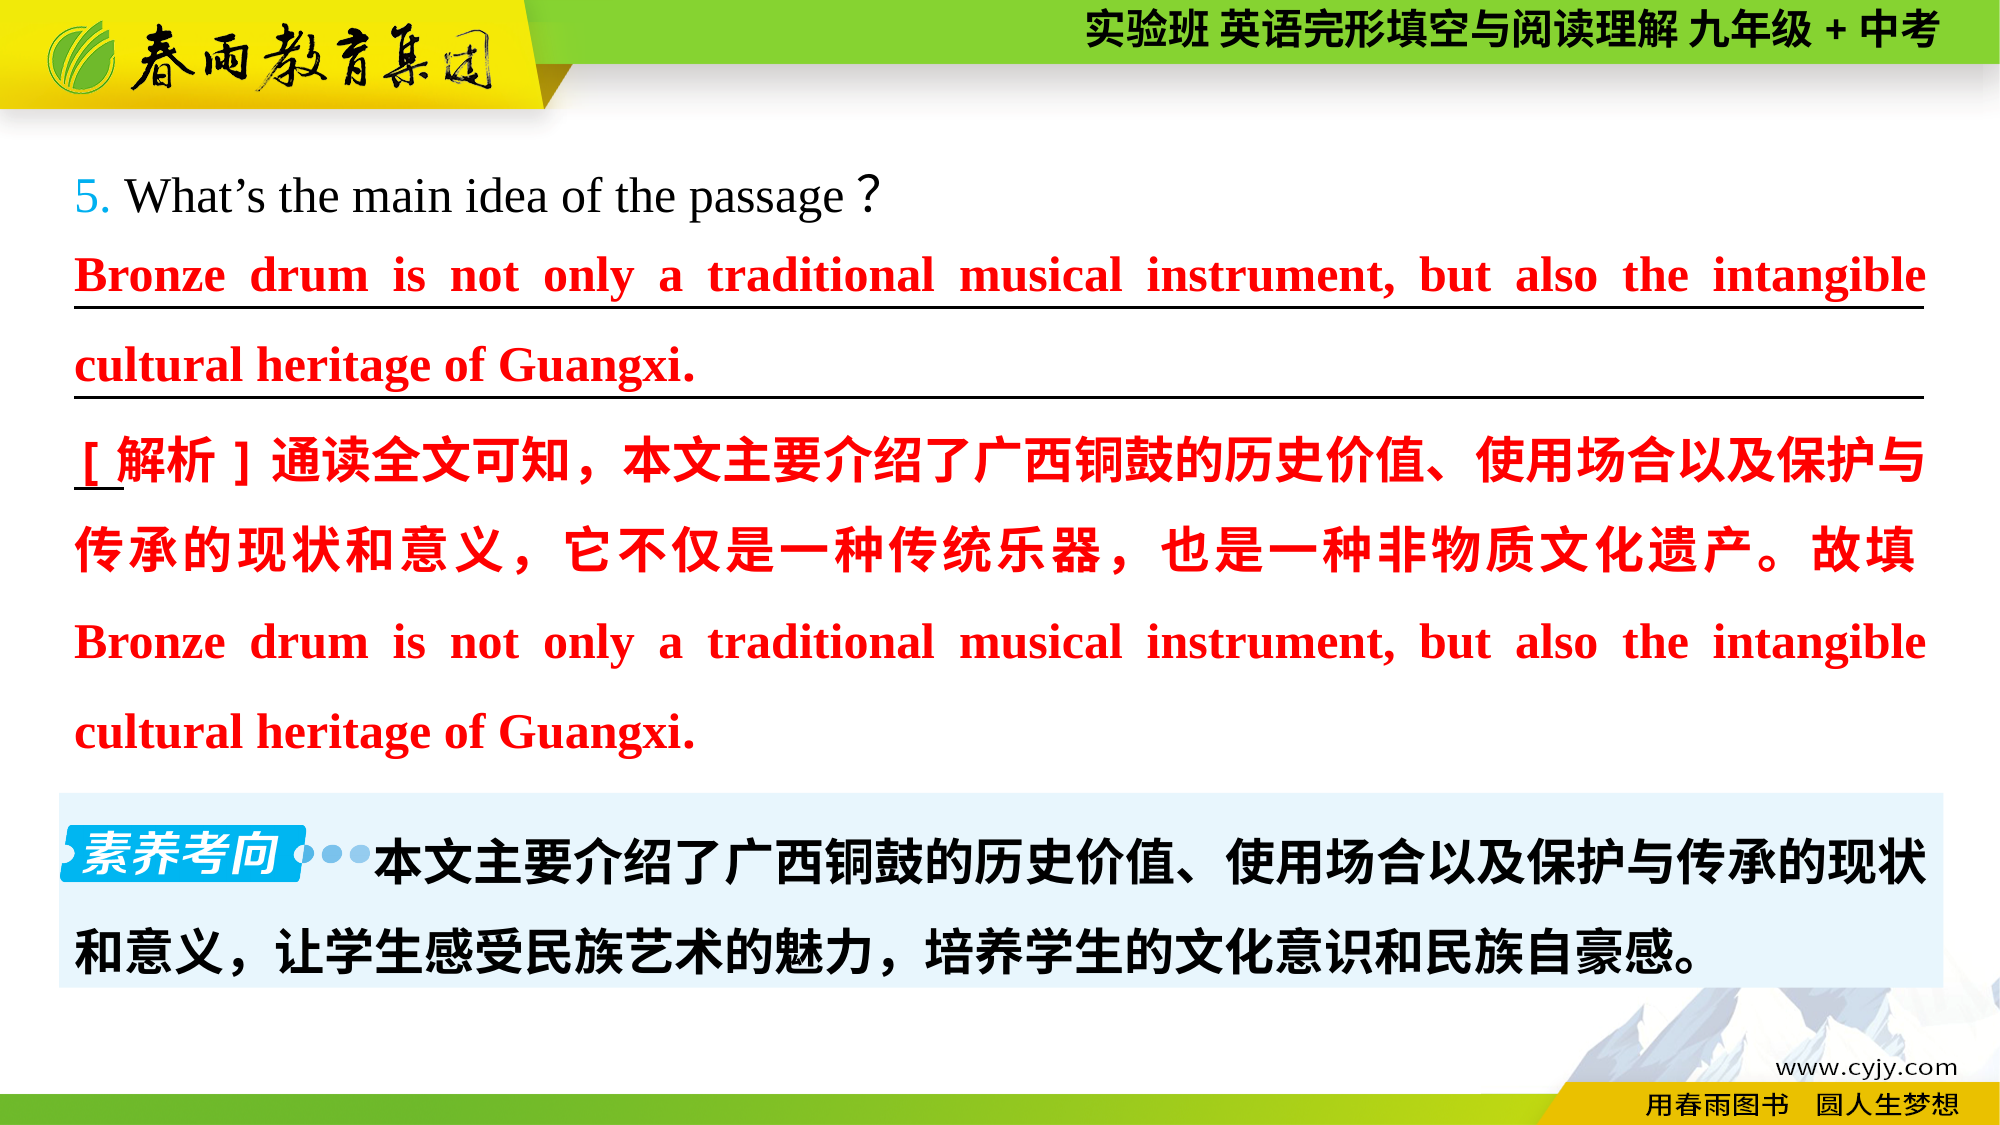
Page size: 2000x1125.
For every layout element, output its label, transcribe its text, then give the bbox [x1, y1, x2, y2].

picture [0, 0, 2000, 1125]
list 5. What’s the main idea of the passage？ ____________________________________________________________________________________________________________________________________________________ [59, 125, 1944, 414]
text_box 本文主要介绍了广西铜鼓的历史价值、使用场合以及保护与传承的现状和意义，让学生感受民族艺术的魅力，培养学生的文化意识和民族自豪感。 [59, 792, 1944, 988]
text_box [解析]通读全文可知，本文主要介绍了广西铜鼓的历史价值、使用场合以及保护与传承的现状和意义，它不仅是一种传统乐器，也是一种非物质文化遗产。故填Bronze drum is not only a traditional musical instrument, but also the intangible cultural heritage of Guangxi. [59, 414, 1944, 767]
